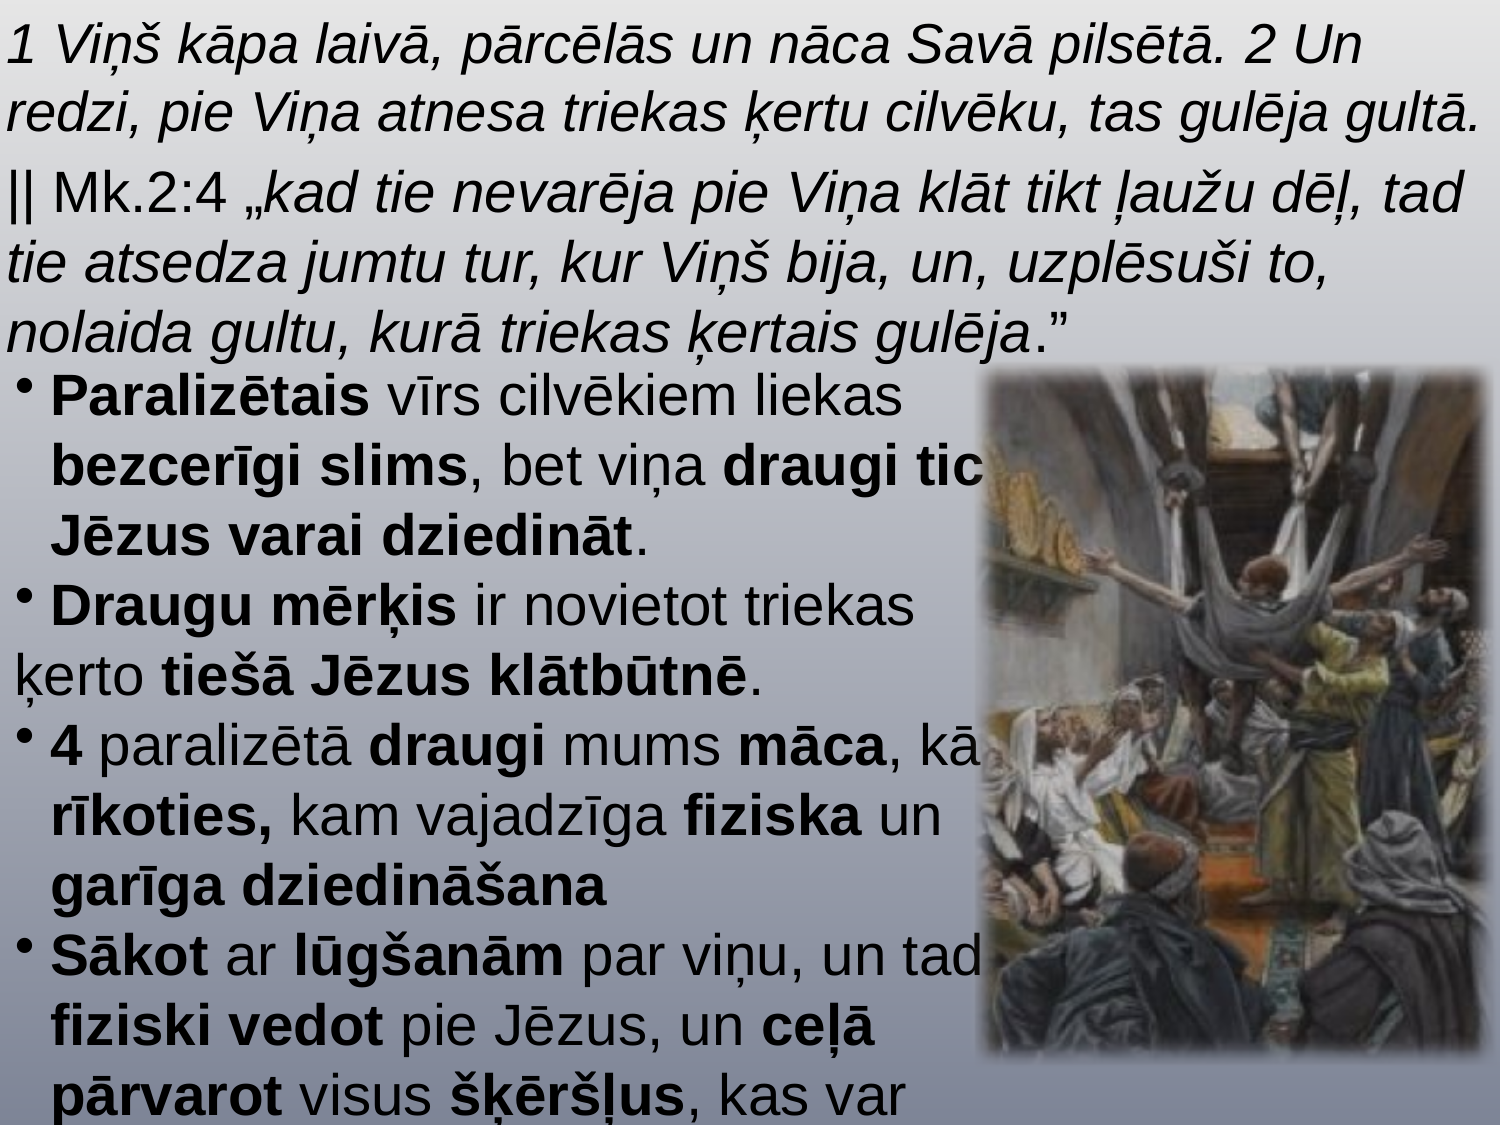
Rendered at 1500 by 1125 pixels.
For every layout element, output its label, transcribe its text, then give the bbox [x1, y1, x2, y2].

list 1 Viņš kāpa laivā, pārcēlās un nāca Savā pilsētā. 2 Un redzi, pie Viņa atnesa triekas ķertu cilvēku, tas gulēja gultā. || Mk.2:4 „kad tie nevarēja pie Viņa klāt tikt ļaužu dēļ, tad tie atsedza jumtu tur, kur Viņš bija, un, uzplēsuši to, nolaida gultu, kurā triekas ķertais gulēja.” [0, 0, 1500, 178]
picture [967, 354, 1500, 1071]
text_box Paralizētais vīrs cilvēkiem liekas bezcerīgi slims, bet viņa draugi tic Jēzus varai dziedināt. Draugu mērķis ir novietot triekas ķerto tiešā Jēzus klātbūtnē. 4 paralizētā draugi mums māca, kā rīkoties, kam vajadzīga fiziska un garīga dziedināšana Sākot ar lūgšanām par viņu, un tad fiziski vedot pie Jēzus, un ceļā pārvarot visus šķēršļus, kas var rasties. [0, 349, 1093, 1125]
